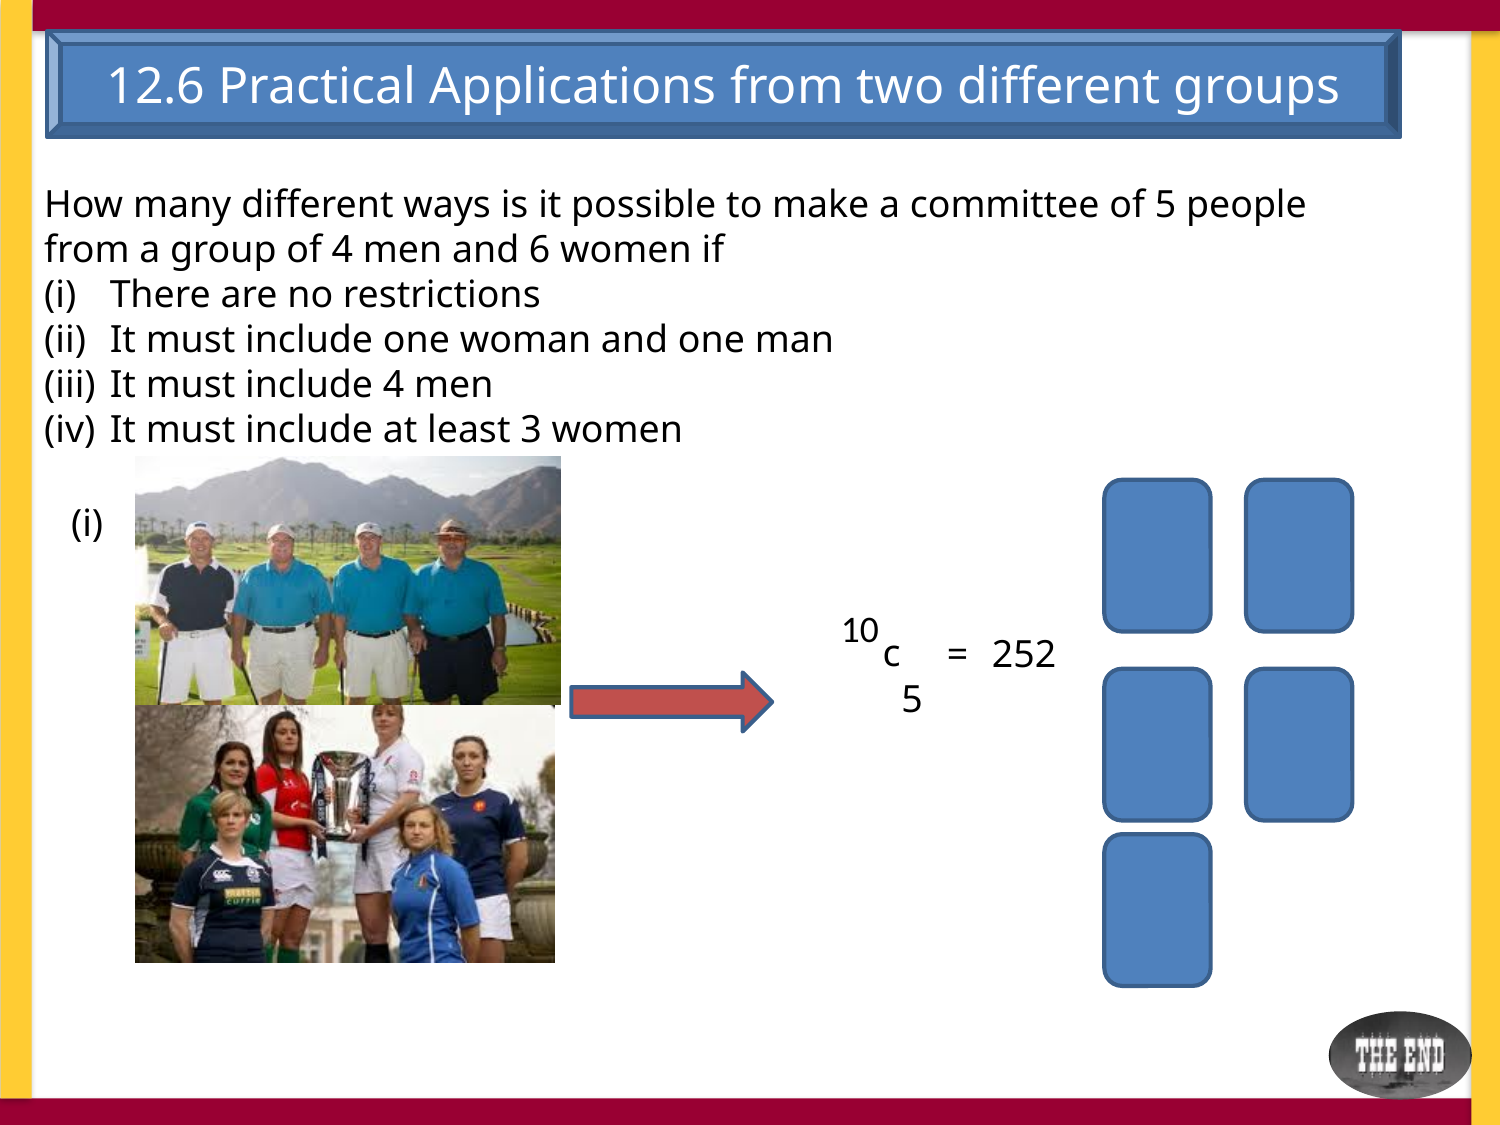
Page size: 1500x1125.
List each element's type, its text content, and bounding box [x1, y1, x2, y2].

text_box c [858, 621, 916, 682]
picture [1328, 1011, 1472, 1100]
text_box [569, 670, 775, 734]
text_box (i) [56, 491, 119, 552]
text_box 252 [977, 622, 1072, 683]
text_box [1102, 666, 1213, 823]
text_box 12.6 Practical Applications from two different groups [45, 29, 1402, 139]
text_box How many different ways is it possible to make a committee of 5 people from a group of 4 men and 6 women if There are no restrictions It must include one woman and one man It must include 4 men It must include at least 3 women [29, 172, 1353, 458]
text_box [1243, 666, 1355, 823]
text_box [25, 0, 259, 81]
text_box [1102, 477, 1213, 634]
text_box [1243, 477, 1355, 634]
text_box [1102, 832, 1213, 989]
text_box 5 [886, 667, 938, 727]
picture [135, 455, 562, 963]
text_box 10 [826, 597, 894, 658]
text_box = [932, 622, 977, 683]
